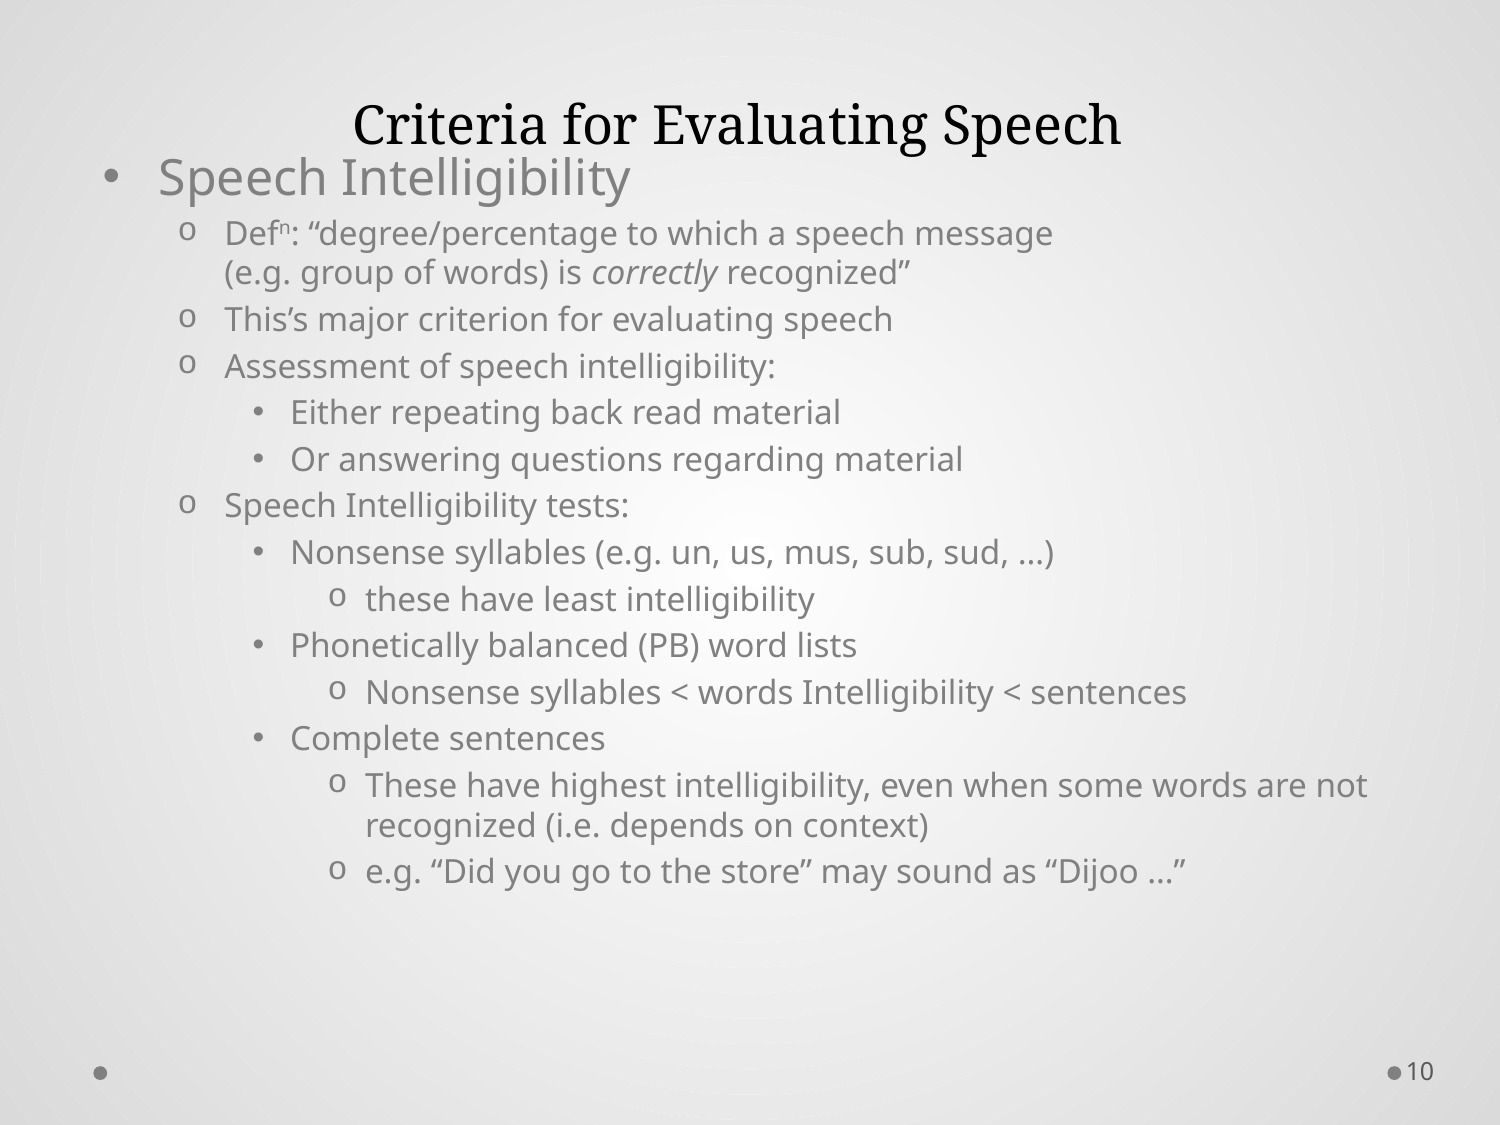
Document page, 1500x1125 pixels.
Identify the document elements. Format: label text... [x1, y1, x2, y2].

title Criteria for Evaluating Speech [62, 62, 1413, 163]
list Speech Intelligibility Defn: “degree/percentage to which a speech message (e.g. group of words) is correctly recognized” This’s major criterion for evaluating speech Assessment of speech intelligibility: Either repeating back read material Or answering questions regarding material Speech Intelligibility tests: Nonsense syllables (e.g. un, us, mus, sub, sud, …) these have least intelligibility Phonetically balanced (PB) word lists Nonsense syllables < words Intelligibility < sentences Complete sentences These have highest intelligibility, even when some words are not recognized (i.e. depends on context) e.g. “Did you go to the store” may sound as “Dijoo …” [87, 137, 1475, 1113]
slide_number 10 [1401, 1042, 1494, 1103]
